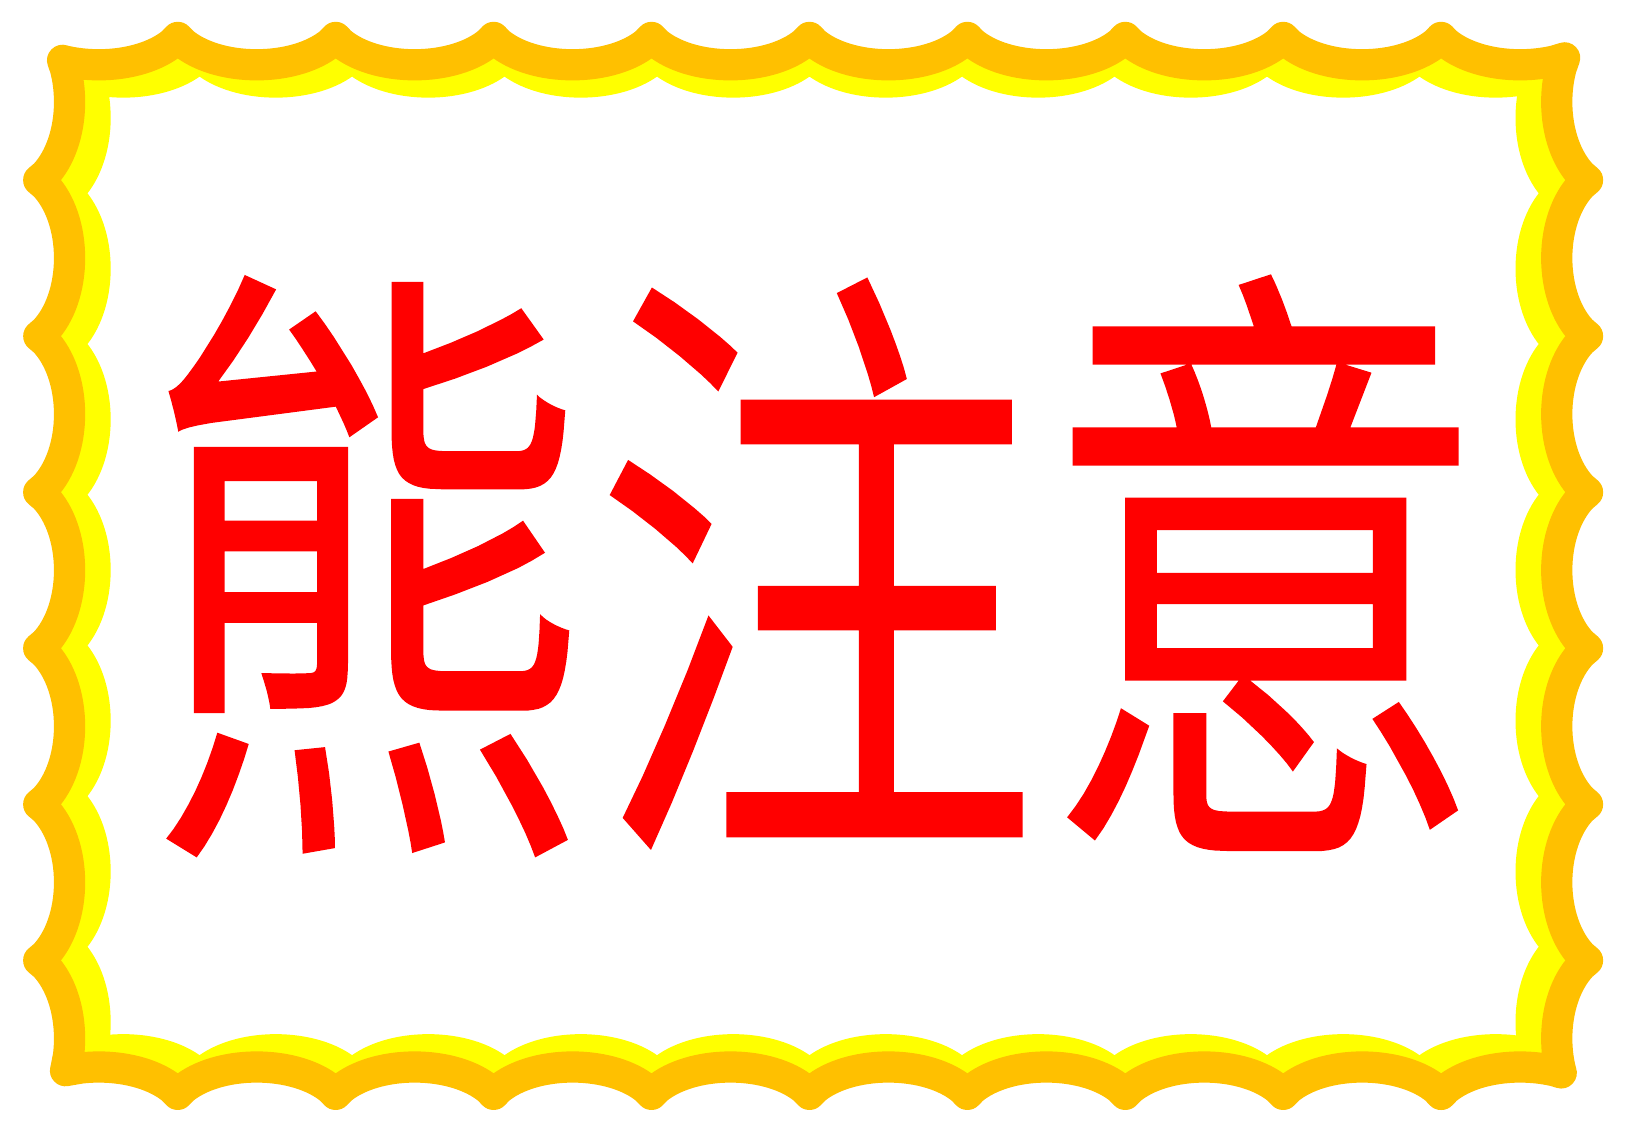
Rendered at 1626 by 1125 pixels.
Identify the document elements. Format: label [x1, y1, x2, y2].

text_box [38, 37, 1588, 1095]
